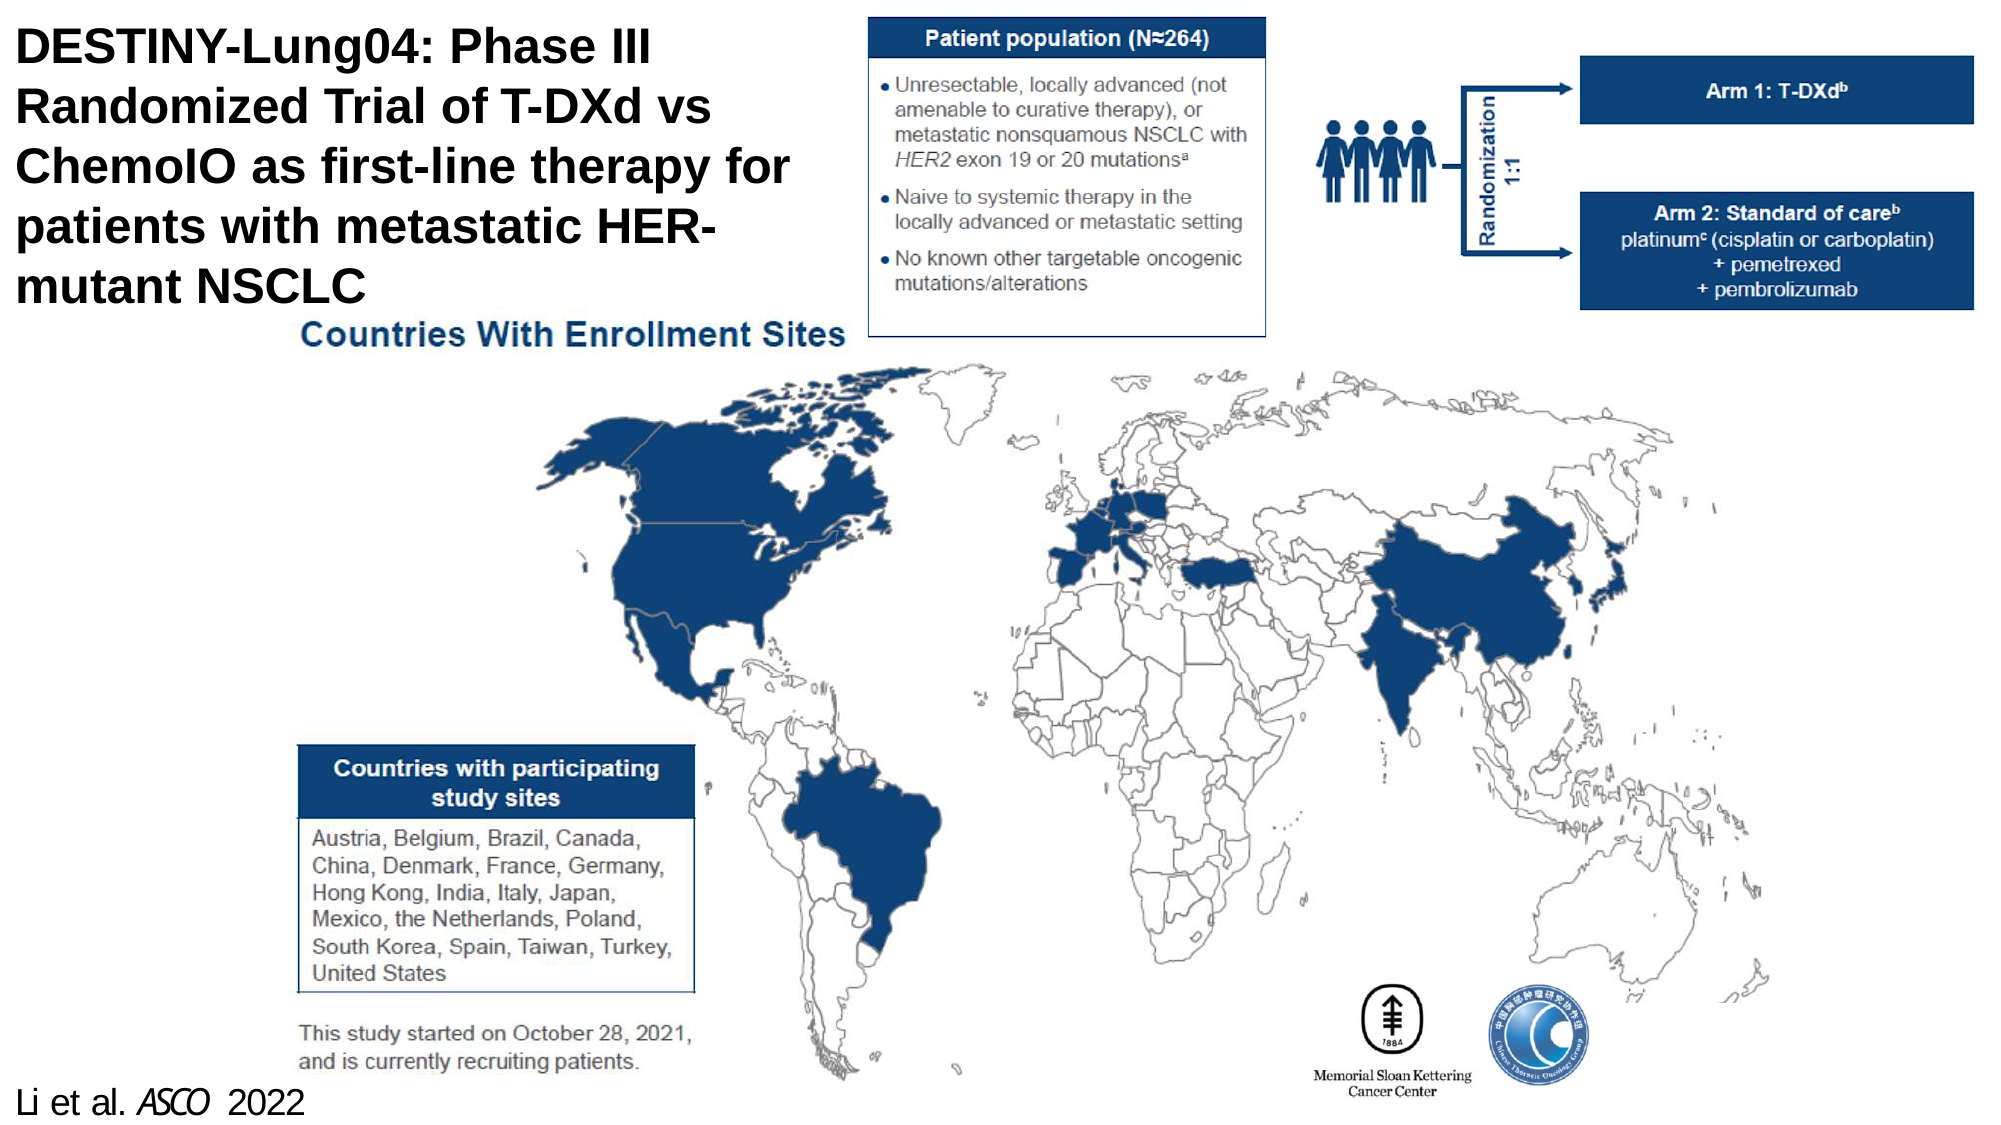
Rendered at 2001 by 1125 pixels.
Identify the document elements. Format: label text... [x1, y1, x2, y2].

title DESTINY-Lung04: Phase III Randomized Trial of T-DXd vs ChemoIO as first-line therapy for patients with metastatic HER- mutant NSCLC [12, 11, 268, 314]
text_box Li et al. ASCO 2022 [12, 1075, 316, 1123]
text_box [273, 7, 1986, 1111]
